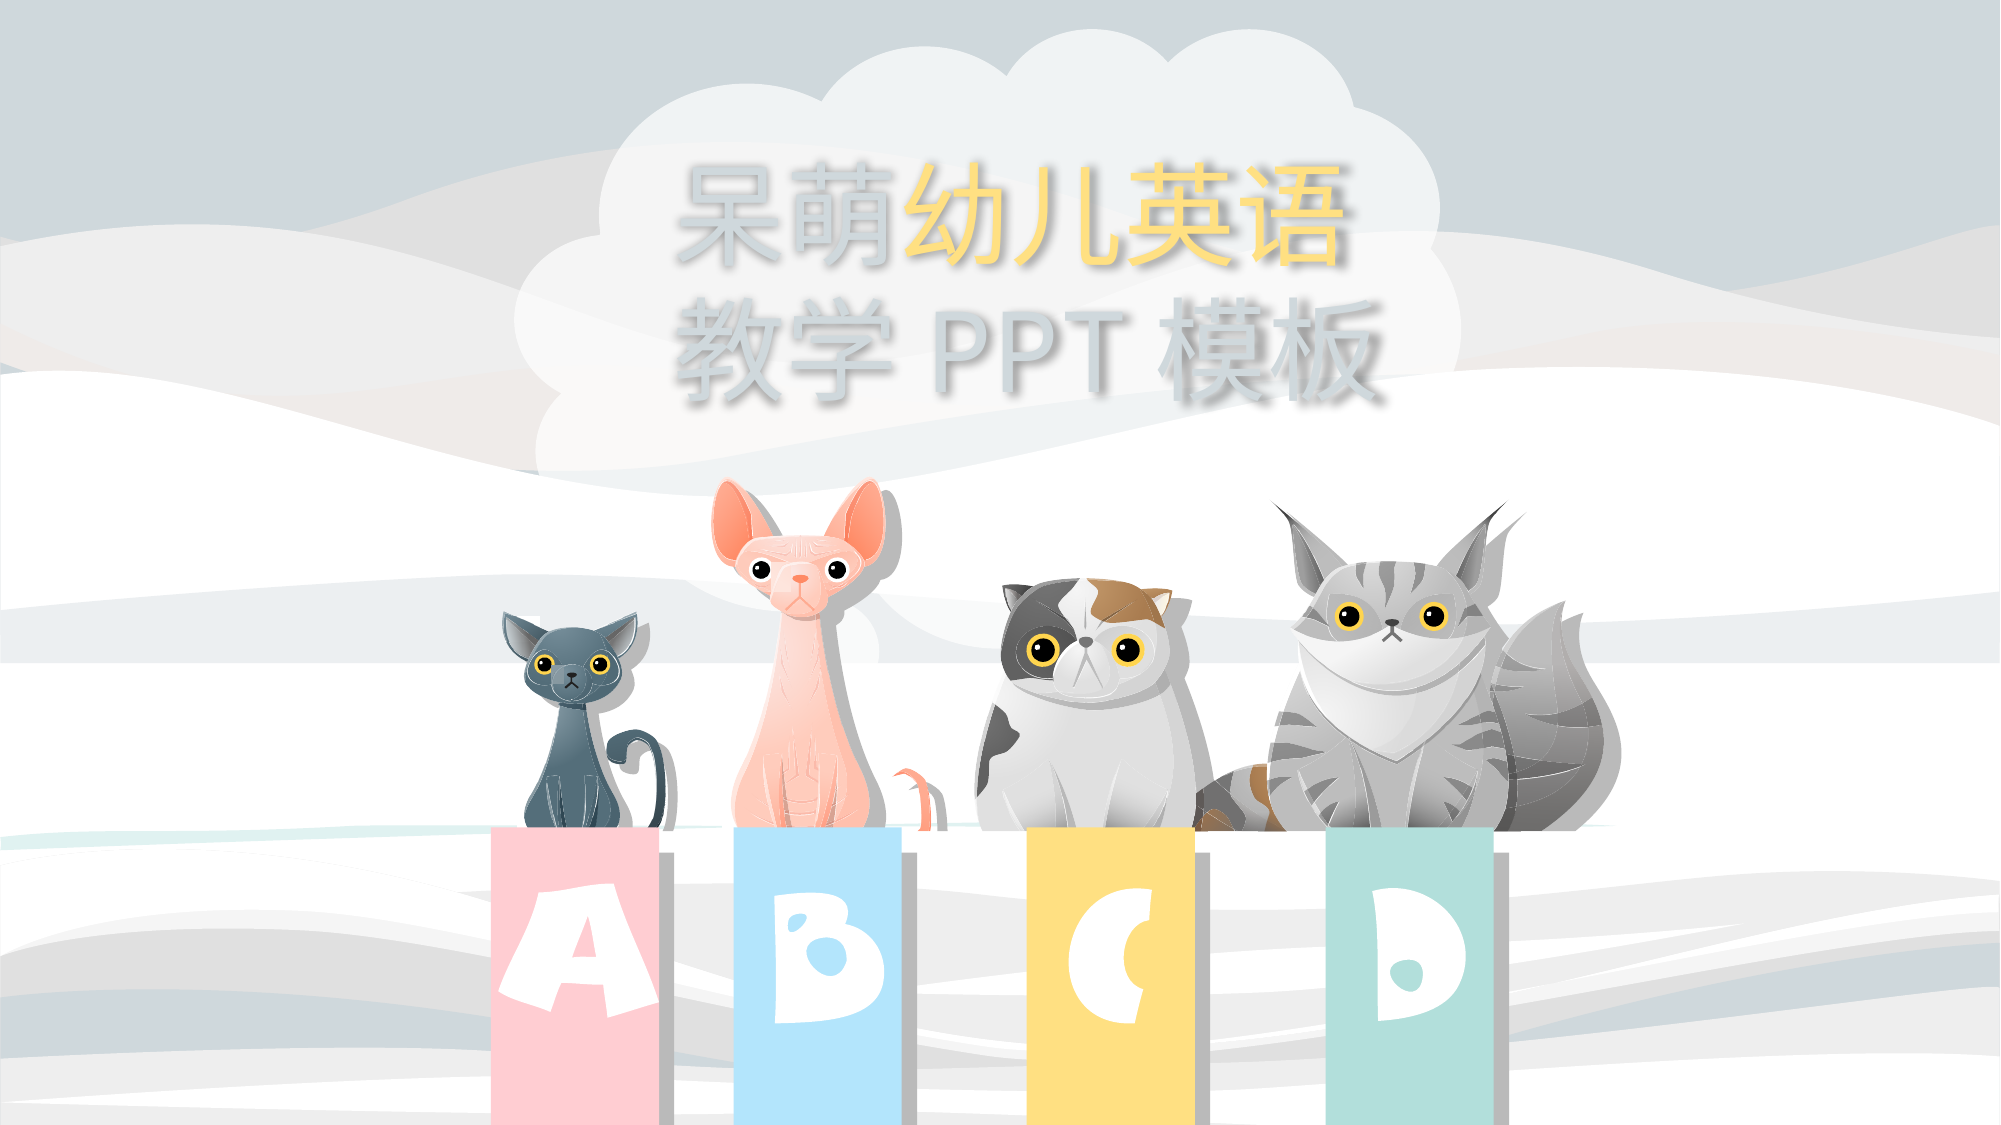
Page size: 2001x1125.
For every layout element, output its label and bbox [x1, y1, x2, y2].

picture [0, 0, 2000, 1125]
text_box [733, 827, 918, 1125]
text_box [1325, 827, 1510, 1125]
text_box [490, 827, 675, 1125]
text_box [1026, 827, 1211, 1125]
